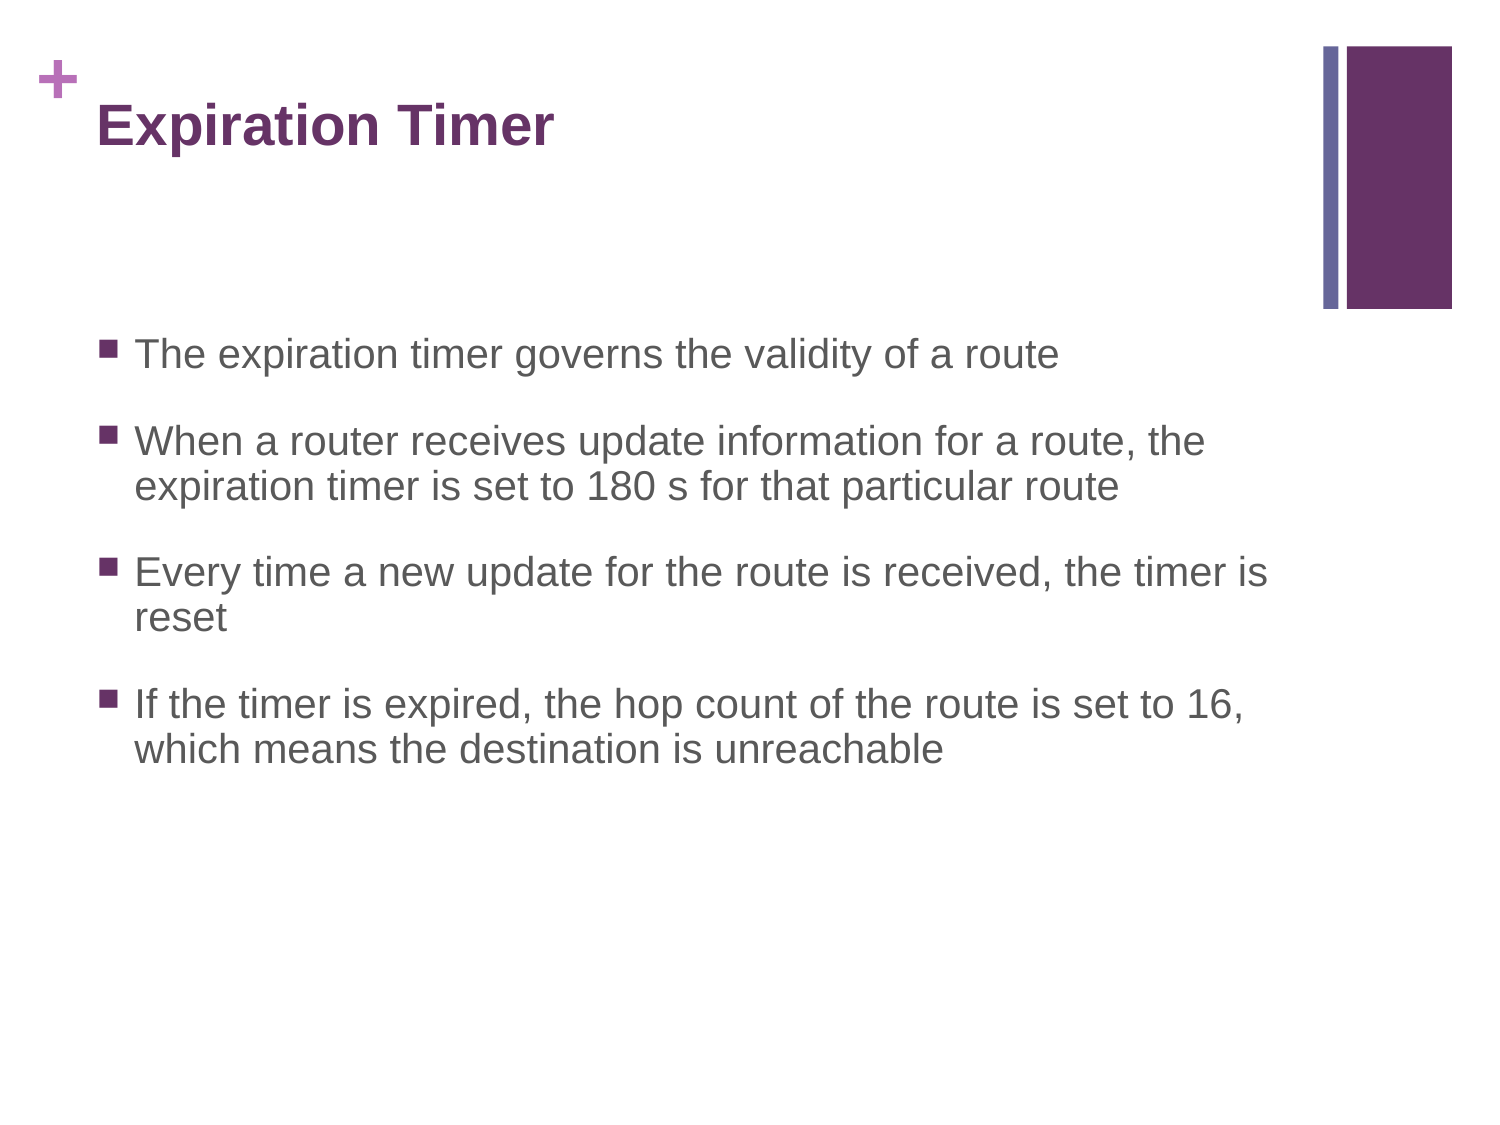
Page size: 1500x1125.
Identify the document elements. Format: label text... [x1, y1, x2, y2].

title Expiration Timer [81, 79, 1322, 263]
list The expiration timer governs the validity of a route When a router receives update information for a route, the expiration timer is set to 180 s for that particular route Every time a new update for the route is received, the timer is reset If the timer is expired, the hop count of the route is set to 16, which means the destination is unreachable [81, 324, 1322, 1005]
